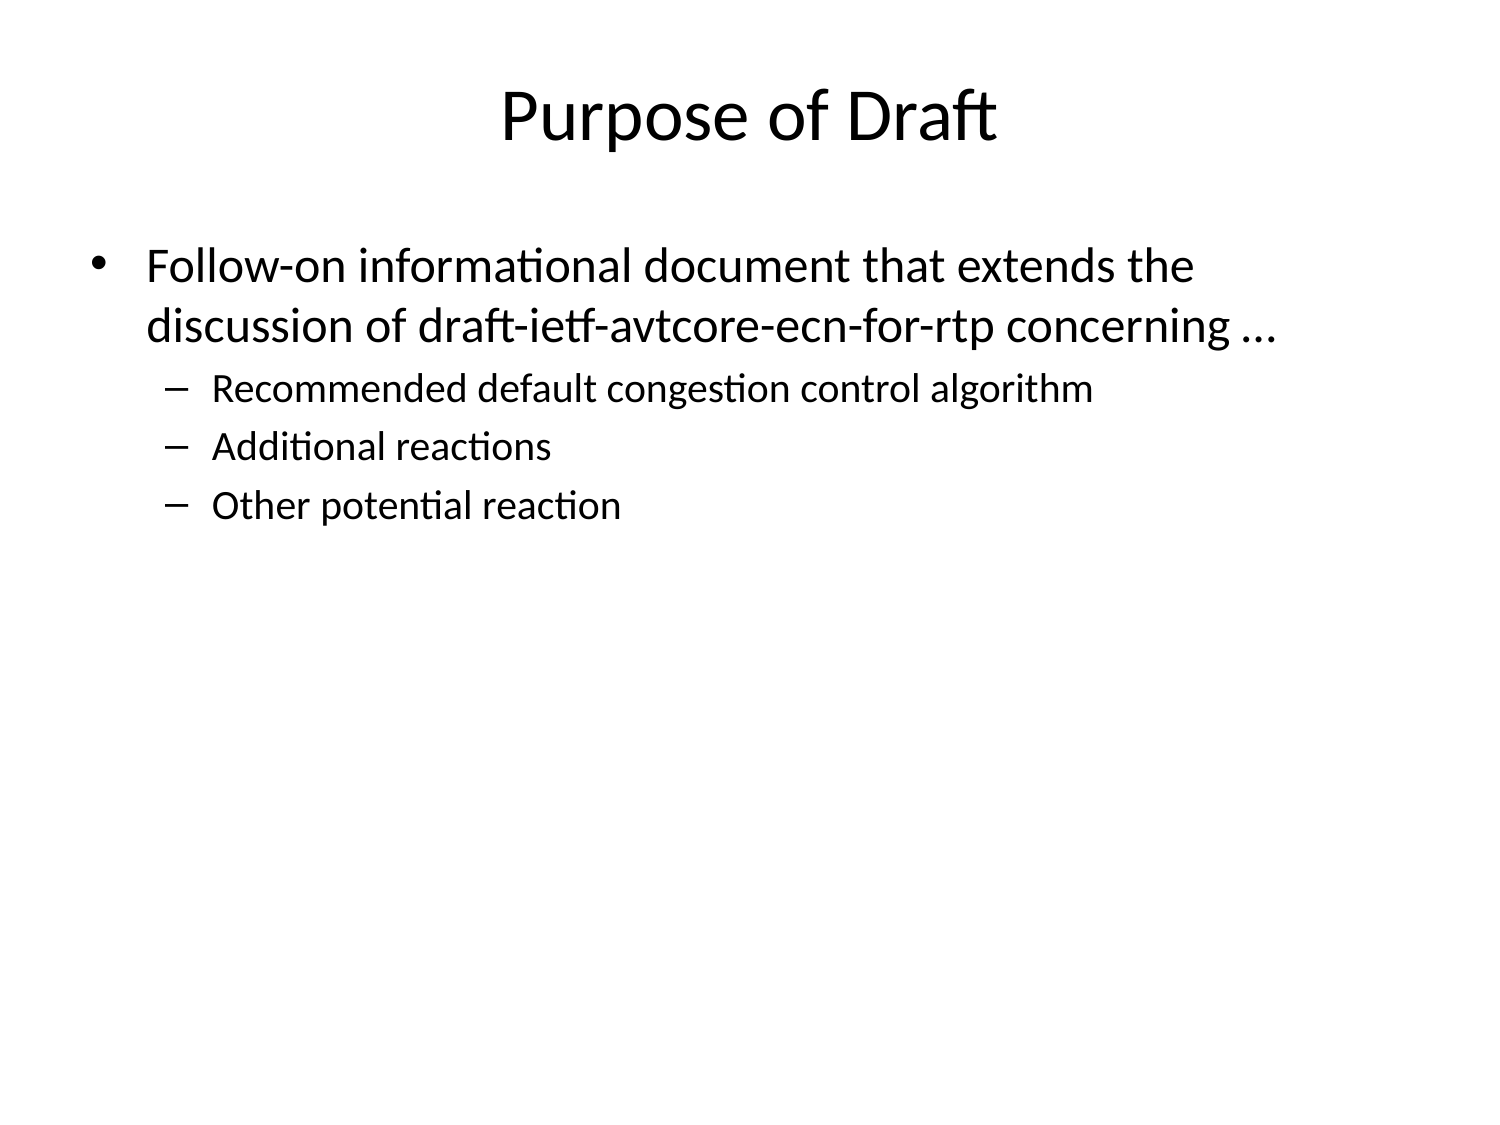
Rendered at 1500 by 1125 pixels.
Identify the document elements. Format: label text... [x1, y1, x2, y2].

list Follow-on informational document that extends the discussion of draft-ietf-avtcore-ecn-for-rtp concerning … Recommended default congestion control algorithm Additional reactions Other potential reaction [74, 224, 1426, 1006]
title Purpose of Draft [74, 44, 1426, 176]
